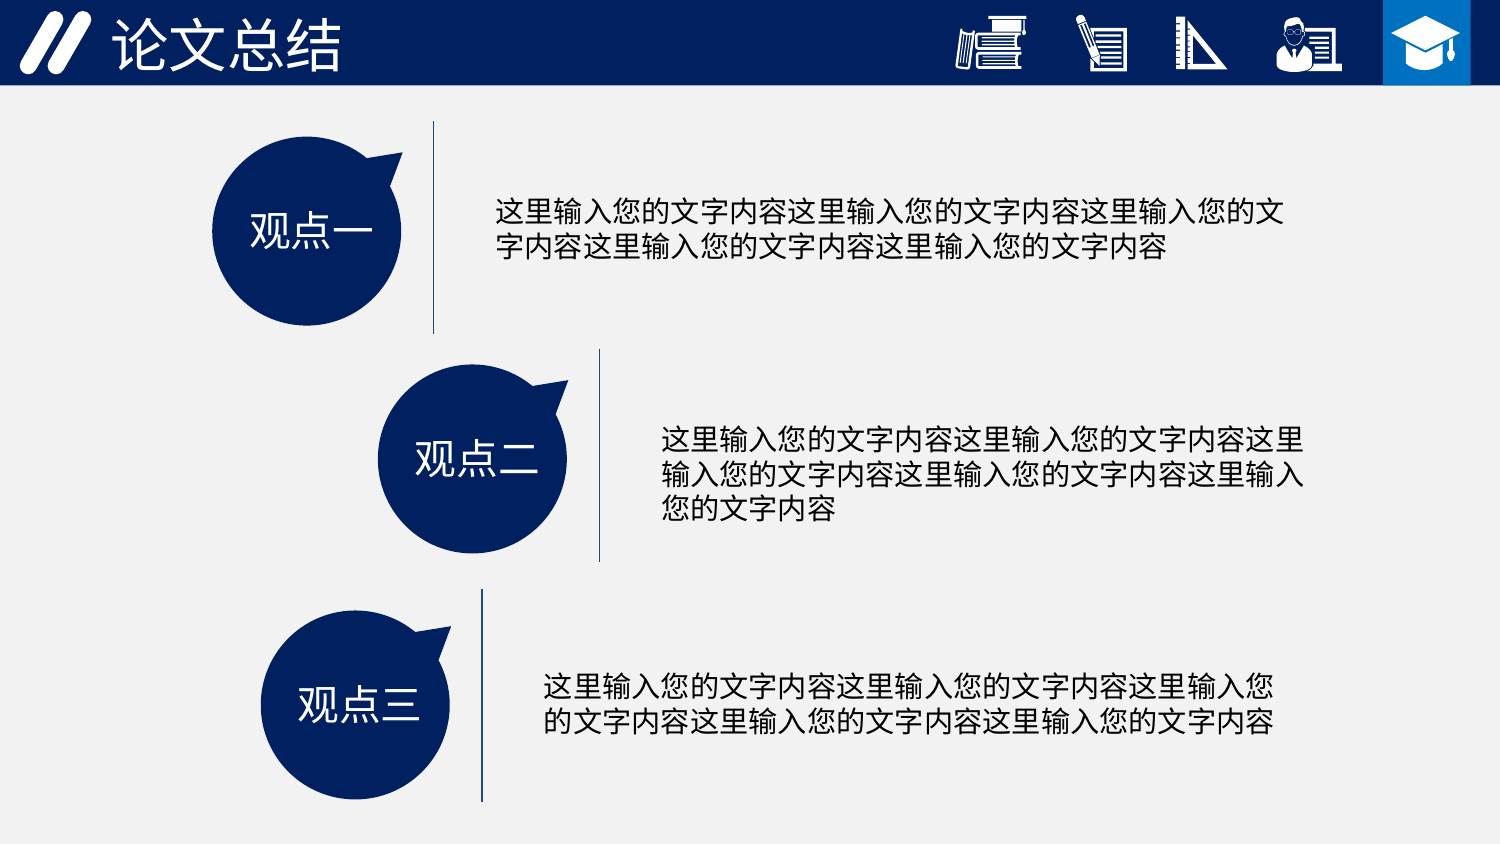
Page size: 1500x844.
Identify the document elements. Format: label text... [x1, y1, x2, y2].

text_box 这里输入您的文字内容这里输入您的文字内容这里输入您的文字内容这里输入您的文字内容这里输入您的文字内容 [529, 661, 1296, 746]
text_box 论文总结 [95, 1, 359, 87]
text_box [260, 610, 452, 800]
text_box 观点三 [303, 671, 418, 737]
text_box 观点一 [254, 197, 369, 264]
text_box 观点二 [420, 425, 535, 491]
text_box 这里输入您的文字内容这里输入您的文字内容这里输入您的文字内容这里输入您的文字内容这里输入您的文字内容 [480, 185, 1308, 271]
text_box 这里输入您的文字内容这里输入您的文字内容这里输入您的文字内容这里输入您的文字内容这里输入您的文字内容 [646, 413, 1331, 534]
text_box [212, 136, 403, 326]
text_box [377, 364, 569, 554]
